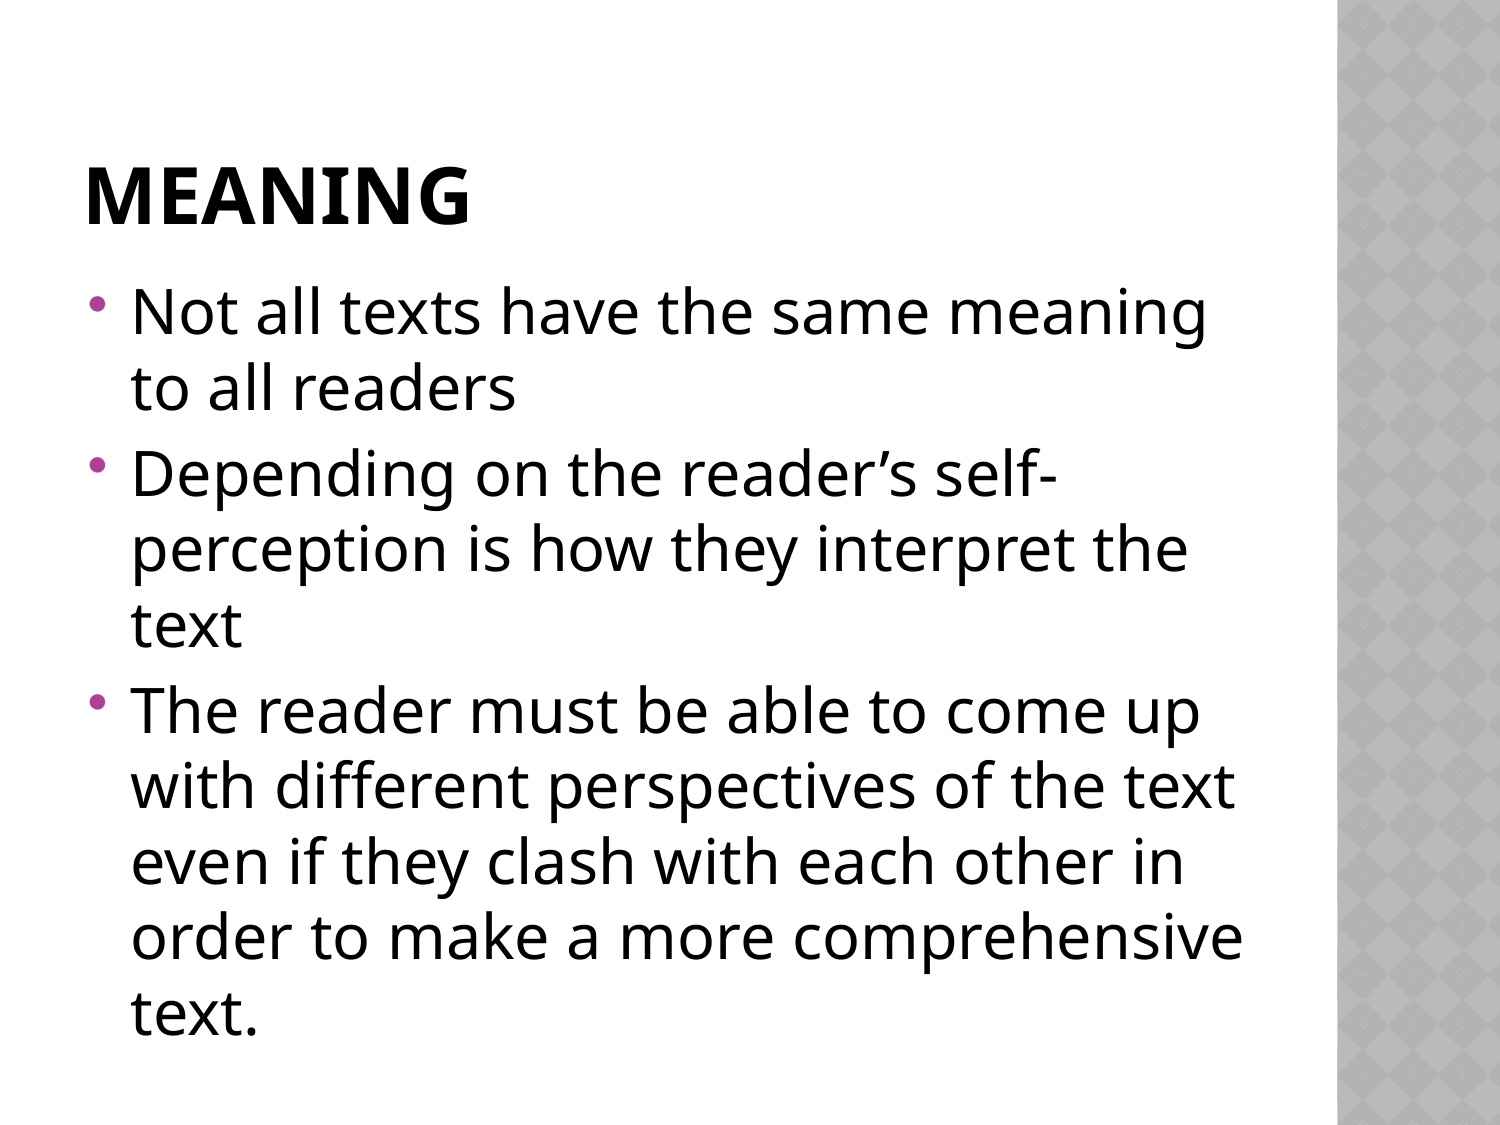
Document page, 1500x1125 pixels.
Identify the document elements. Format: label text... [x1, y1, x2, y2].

title Meaning [75, 52, 1263, 240]
list Not all texts have the same meaning to all readers Depending on the reader’s self-perception is how they interpret the text The reader must be able to come up with different perspectives of the text even if they clash with each other in order to make a more comprehensive text. [75, 264, 1263, 1059]
